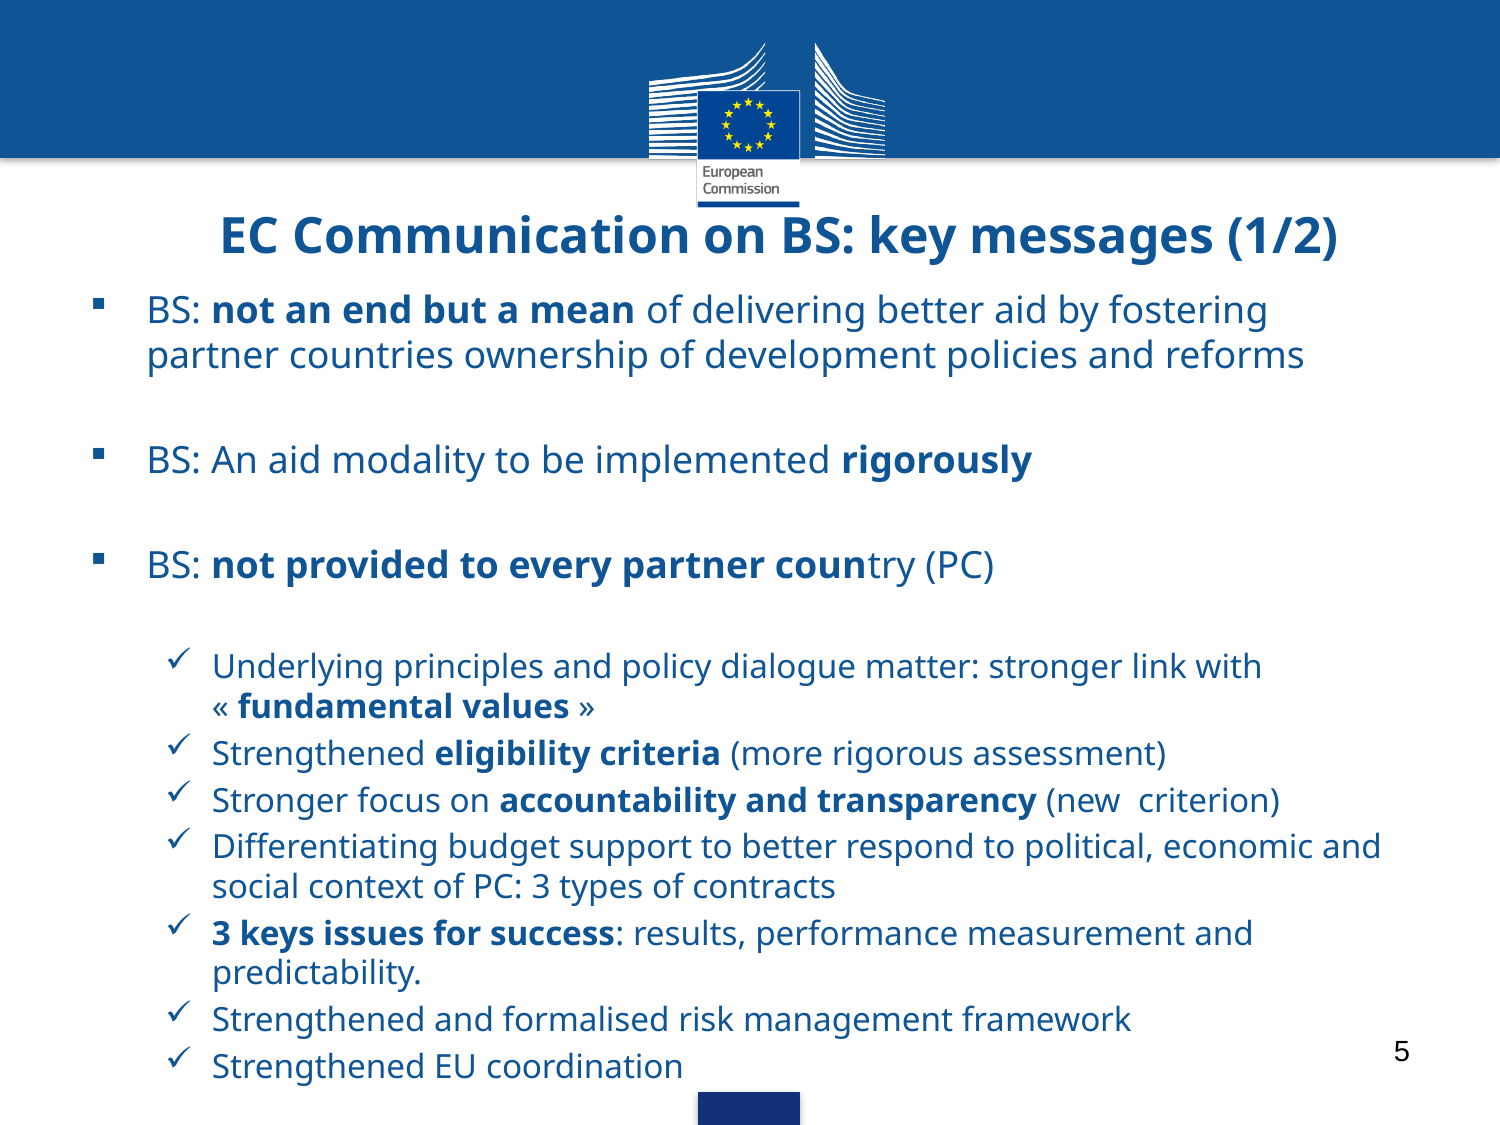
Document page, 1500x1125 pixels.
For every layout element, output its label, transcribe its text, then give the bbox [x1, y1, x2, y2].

picture [649, 42, 885, 175]
list BS: not an end but a mean of delivering better aid by fostering partner countries ownership of development policies and reforms BS: An aid modality to be implemented rigorously BS: not provided to every partner country (PC) Underlying principles and policy dialogue matter: stronger link with « fundamental values » Strengthened eligibility criteria (more rigorous assessment) Stronger focus on accountability and transparency (new criterion) Differentiating budget support to better respond to political, economic and social context of PC: 3 types of contracts 3 keys issues for success: results, performance measurement and predictability. Strengthened and formalised risk management framework Strengthened EU coordination [74, 278, 1426, 1103]
slide_number 5 [1074, 1024, 1426, 1103]
title EC Communication on BS: key messages (1/2) [0, 175, 1500, 292]
